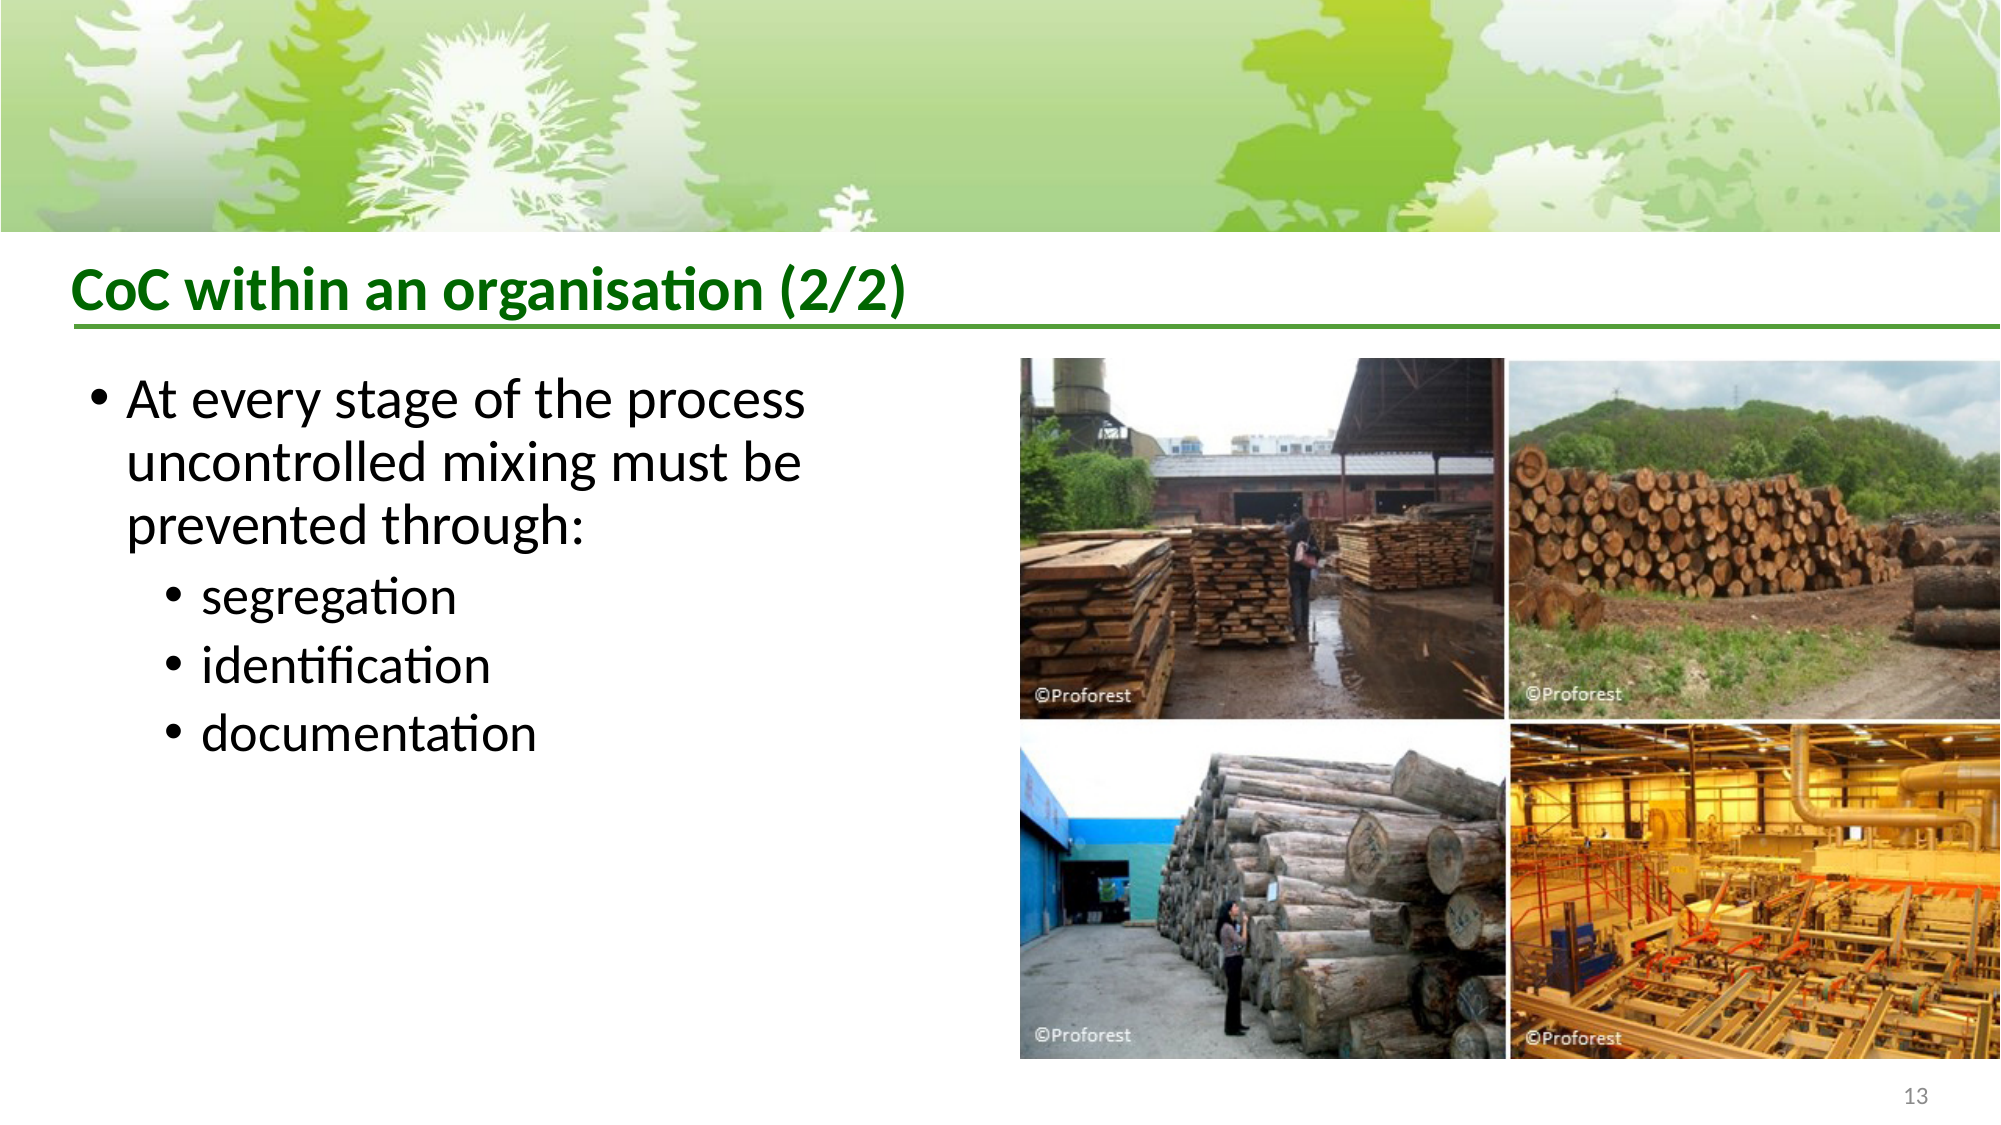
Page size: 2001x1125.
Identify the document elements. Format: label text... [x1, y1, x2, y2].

title CoC within an organisation (2/2) [56, 181, 1782, 399]
slide_number 13 [1493, 1065, 1944, 1125]
picture [0, 0, 2000, 232]
picture [1020, 358, 2000, 1059]
list At every stage of the process uncontrolled mixing must be prevented through: segregation identification documentation [74, 360, 983, 1104]
